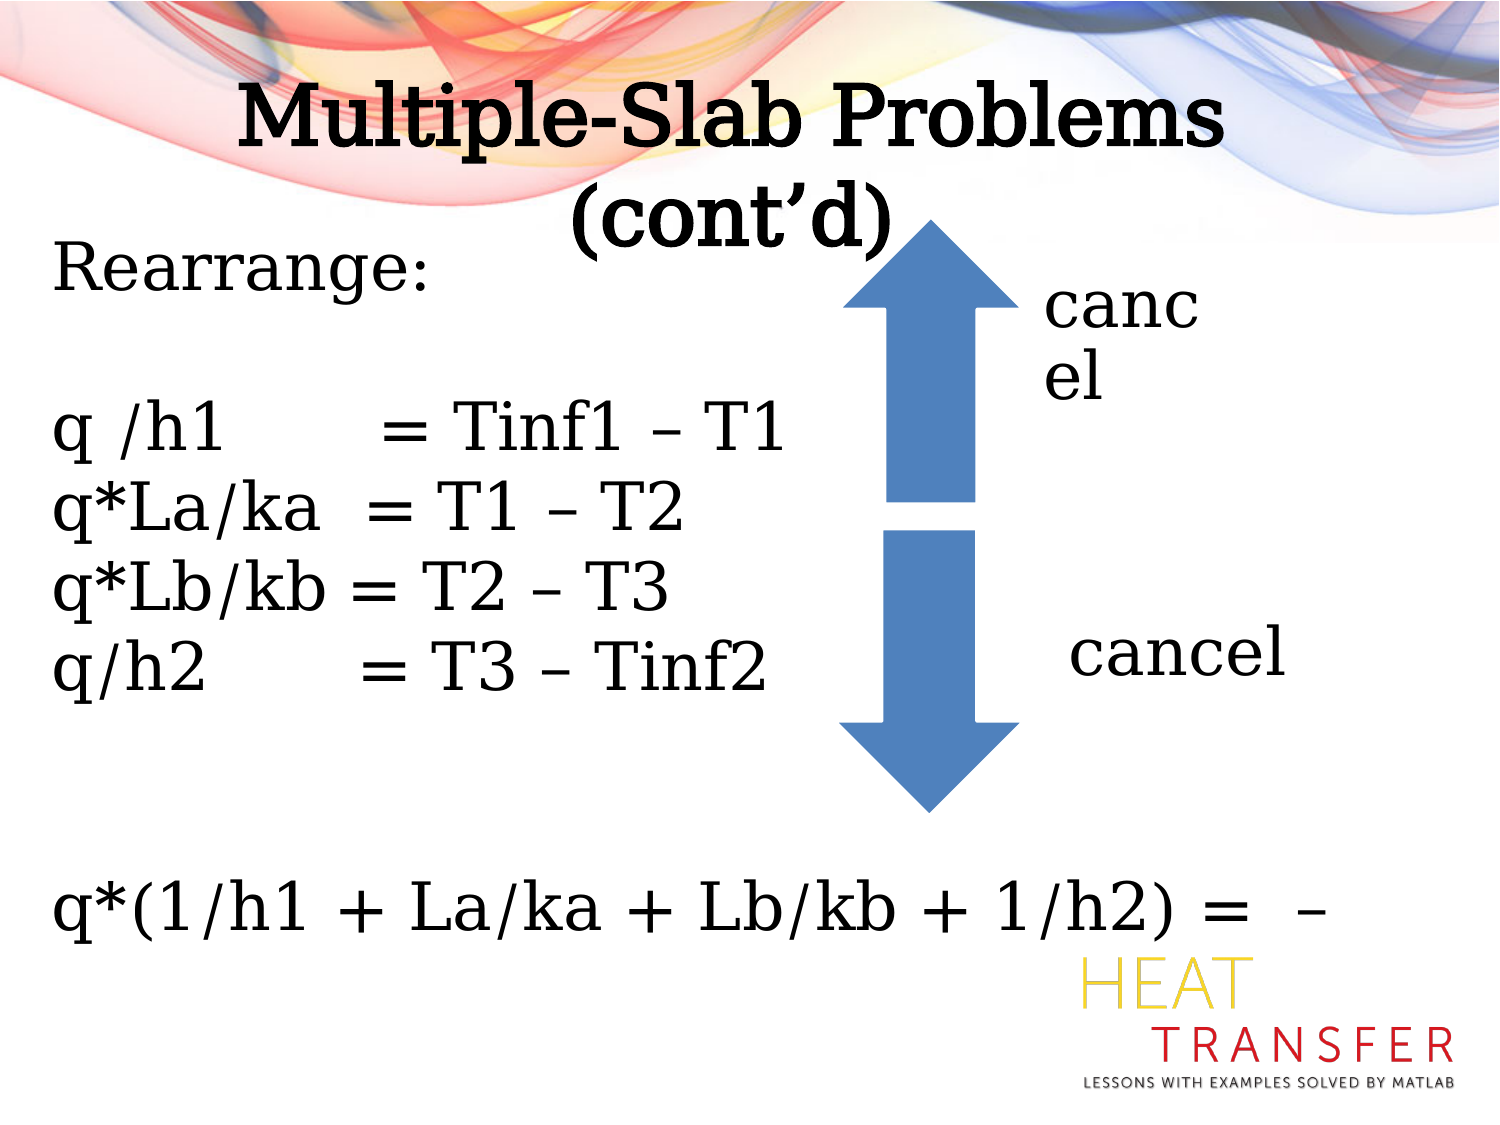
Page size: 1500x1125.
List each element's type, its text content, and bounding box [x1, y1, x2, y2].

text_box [776, 216, 1358, 817]
text_box Multiple-Slab Problems (cont’d) [105, 54, 1358, 269]
picture [0, 1, 1499, 243]
picture [1075, 946, 1464, 1093]
